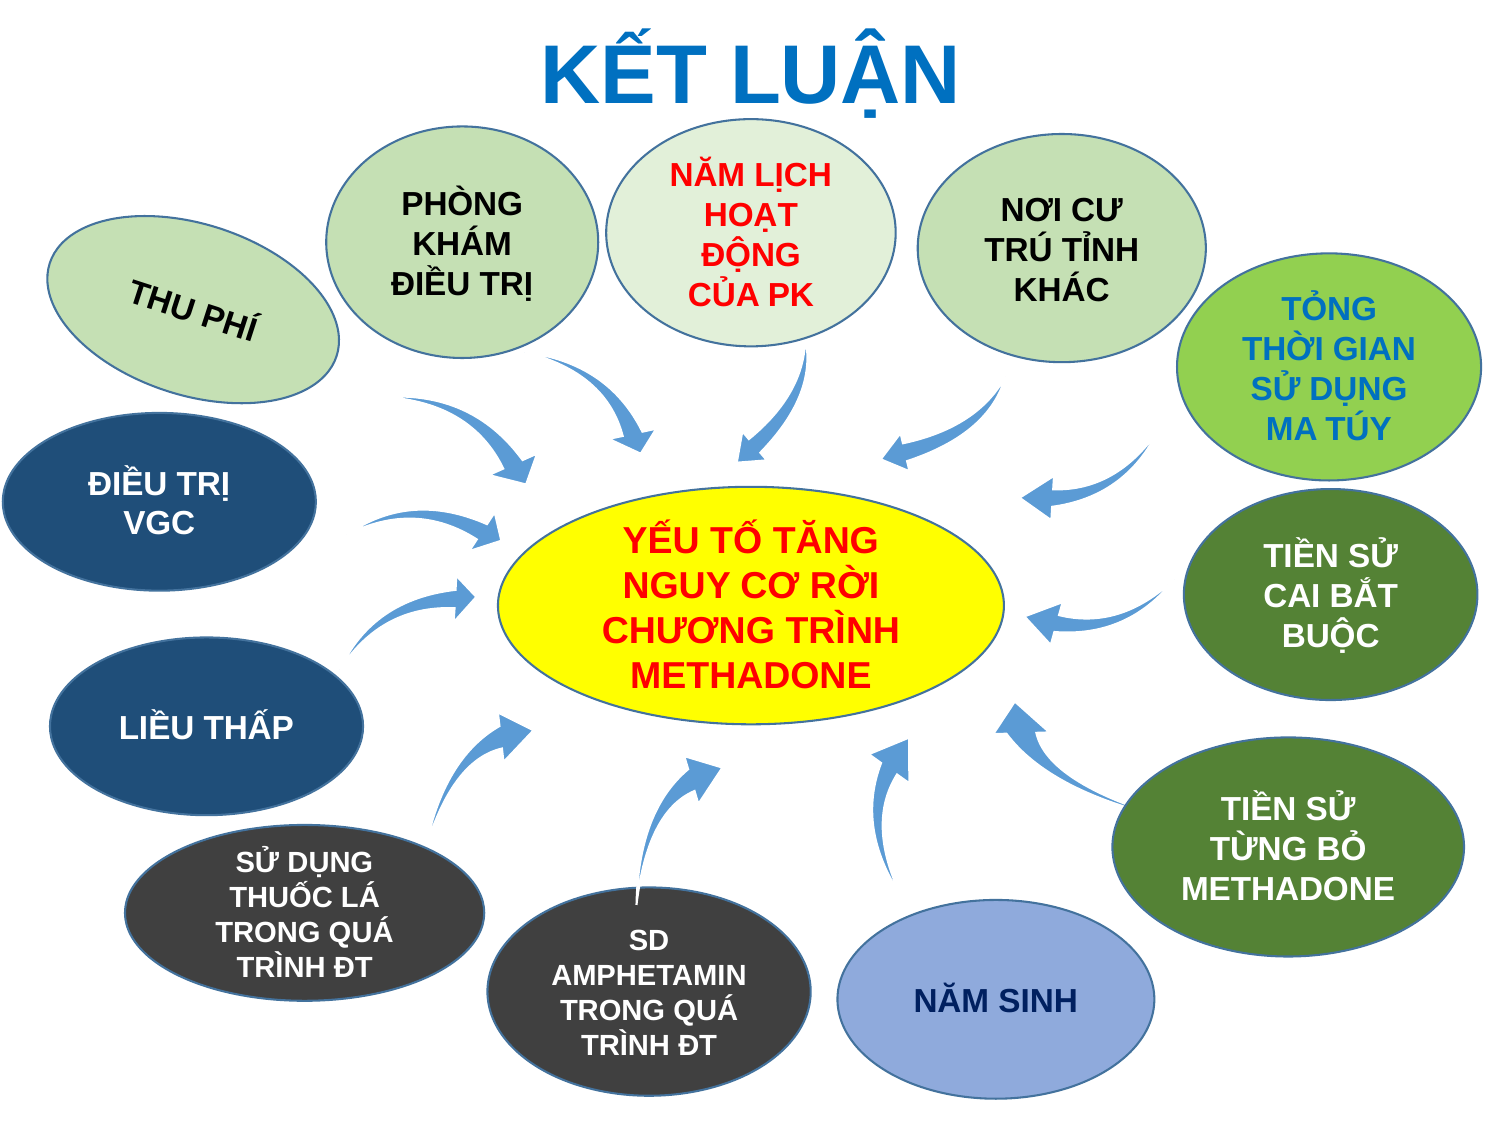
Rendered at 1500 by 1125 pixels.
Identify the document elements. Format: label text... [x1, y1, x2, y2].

text_box [1022, 578, 1176, 648]
text_box PHÒNG KHÁM ĐIỀU TRỊ [325, 129, 600, 360]
text_box TIỀN SỬ CAI BẮT BUỘC [1182, 488, 1479, 702]
text_box LIỀU THẤP [48, 636, 365, 817]
text_box [991, 699, 1125, 807]
text_box [866, 736, 911, 898]
text_box NƠI CƯ TRÚ TỈNH KHÁC [916, 132, 1207, 364]
text_box [346, 508, 503, 554]
text_box [524, 351, 659, 456]
text_box SỬ DỤNG THUỐC LÁ TRONG QUÁ TRÌNH ĐT [123, 823, 486, 1002]
text_box TIỀN SỬ TỪNG BỎ METHADONE [1111, 736, 1466, 958]
text_box TỎNG THỜI GIAN SỬ DỤNG MA TÚY [1175, 252, 1483, 482]
text_box NĂM SINH [836, 898, 1156, 1100]
text_box [384, 395, 539, 486]
text_box ĐIỀU TRỊ VGC [1, 411, 317, 592]
text_box YẾU TỐ TĂNG NGUY CƠ RỜI CHƯƠNG TRÌNH METHADONE [496, 485, 1005, 726]
text_box [879, 375, 1007, 473]
text_box [1017, 429, 1160, 523]
text_box THU PHÍ [46, 214, 341, 405]
text_box [735, 339, 809, 464]
text_box KẾT LUẬN [75, 0, 1426, 129]
text_box SD AMPHETAMIN TRONG QUÁ TRÌNH ĐT [486, 886, 812, 1097]
text_box NĂM LỊCH HOẠT ĐỘNG CỦA PK [605, 129, 897, 348]
text_box [635, 754, 725, 906]
text_box [424, 710, 536, 847]
text_box [338, 573, 478, 671]
